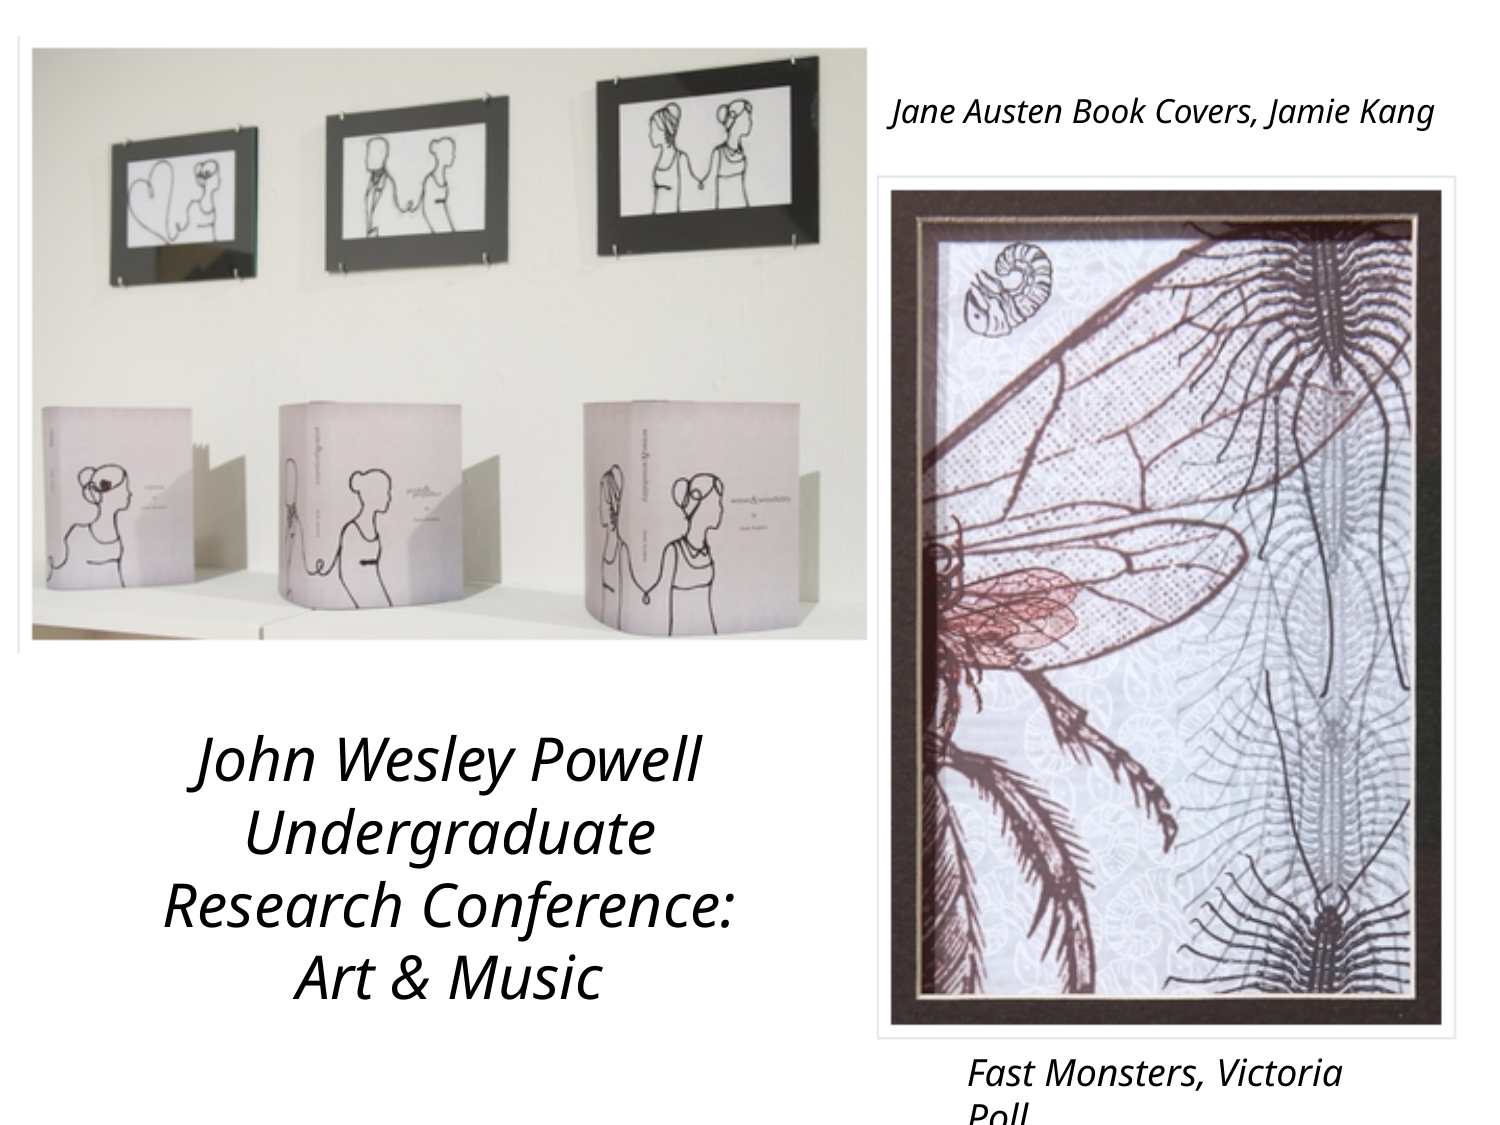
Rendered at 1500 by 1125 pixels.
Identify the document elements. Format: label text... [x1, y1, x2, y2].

picture [14, 33, 1469, 1044]
title John Wesley Powell Undergraduate Research Conference: Art & Music [108, 708, 792, 1020]
text_box Jane Austen Book Covers, Jamie Kang [880, 83, 1467, 138]
text_box Fast Monsters, Victoria Poll [952, 1044, 1400, 1125]
